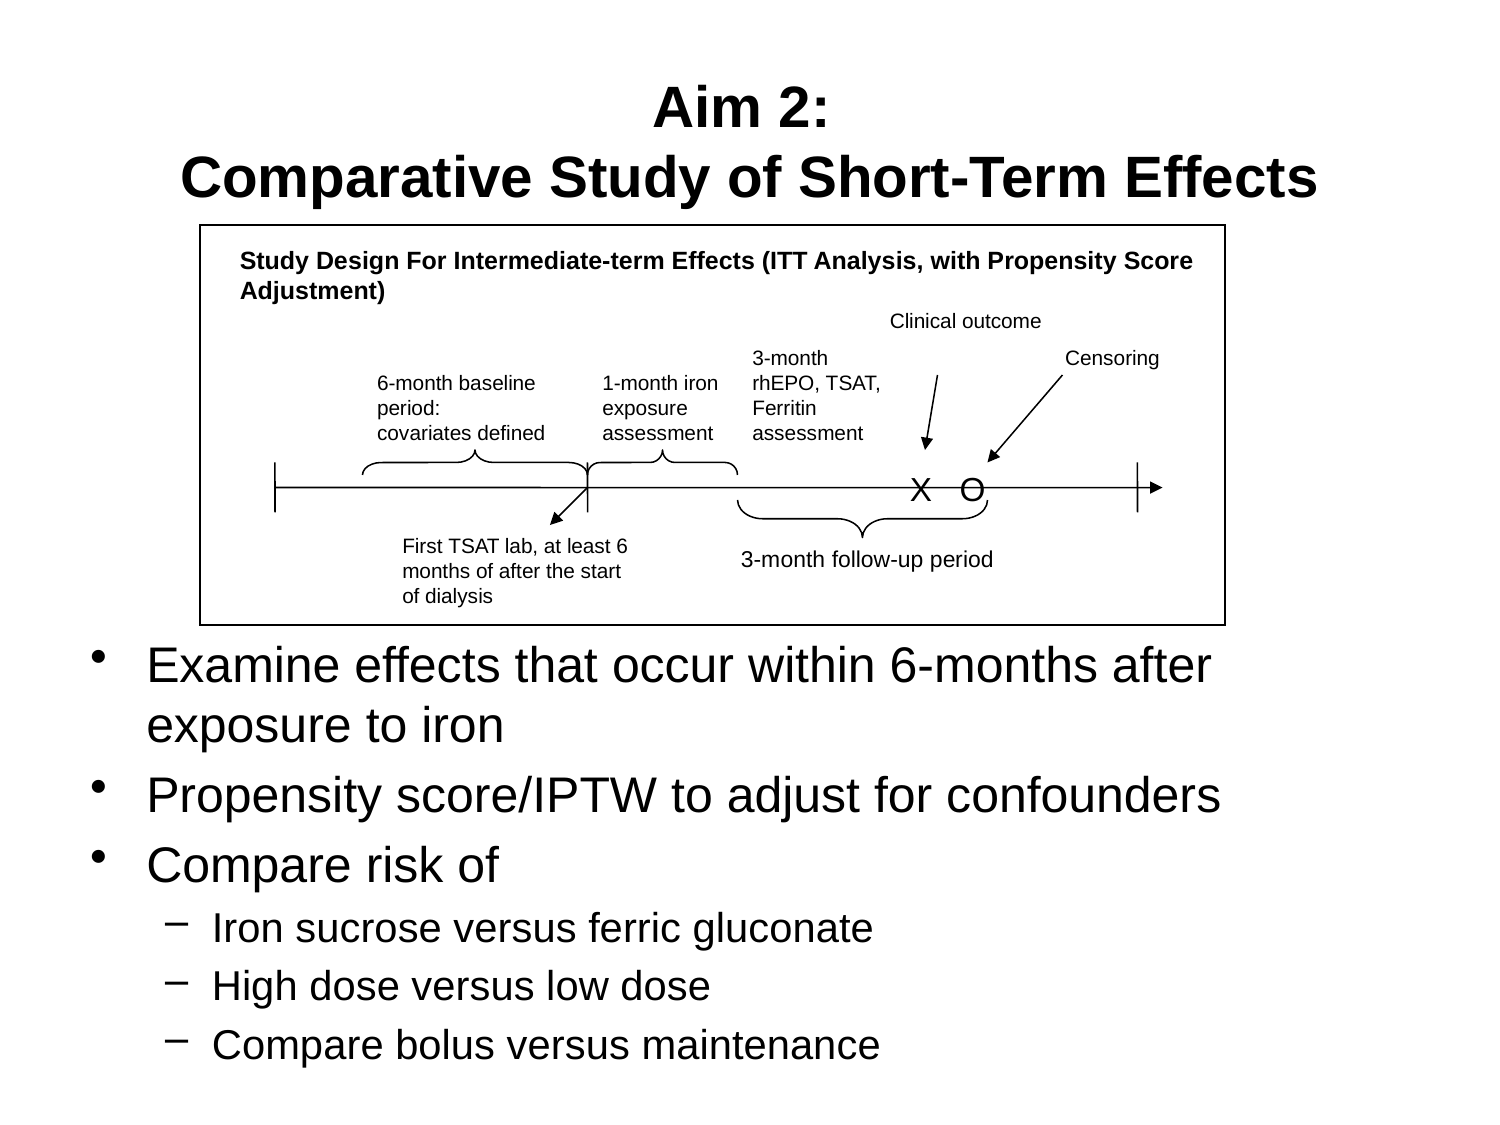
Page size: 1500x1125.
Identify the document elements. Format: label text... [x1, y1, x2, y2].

list Examine effects that occur within 6-months after exposure to iron Propensity score/IPTW to adjust for confounders Compare risk of Iron sucrose versus ferric gluconate High dose versus low dose Compare bolus versus maintenance [74, 624, 1426, 1006]
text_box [199, 224, 1226, 626]
title Aim 2: Comparative Study of Short-Term Effects [74, 44, 1426, 233]
